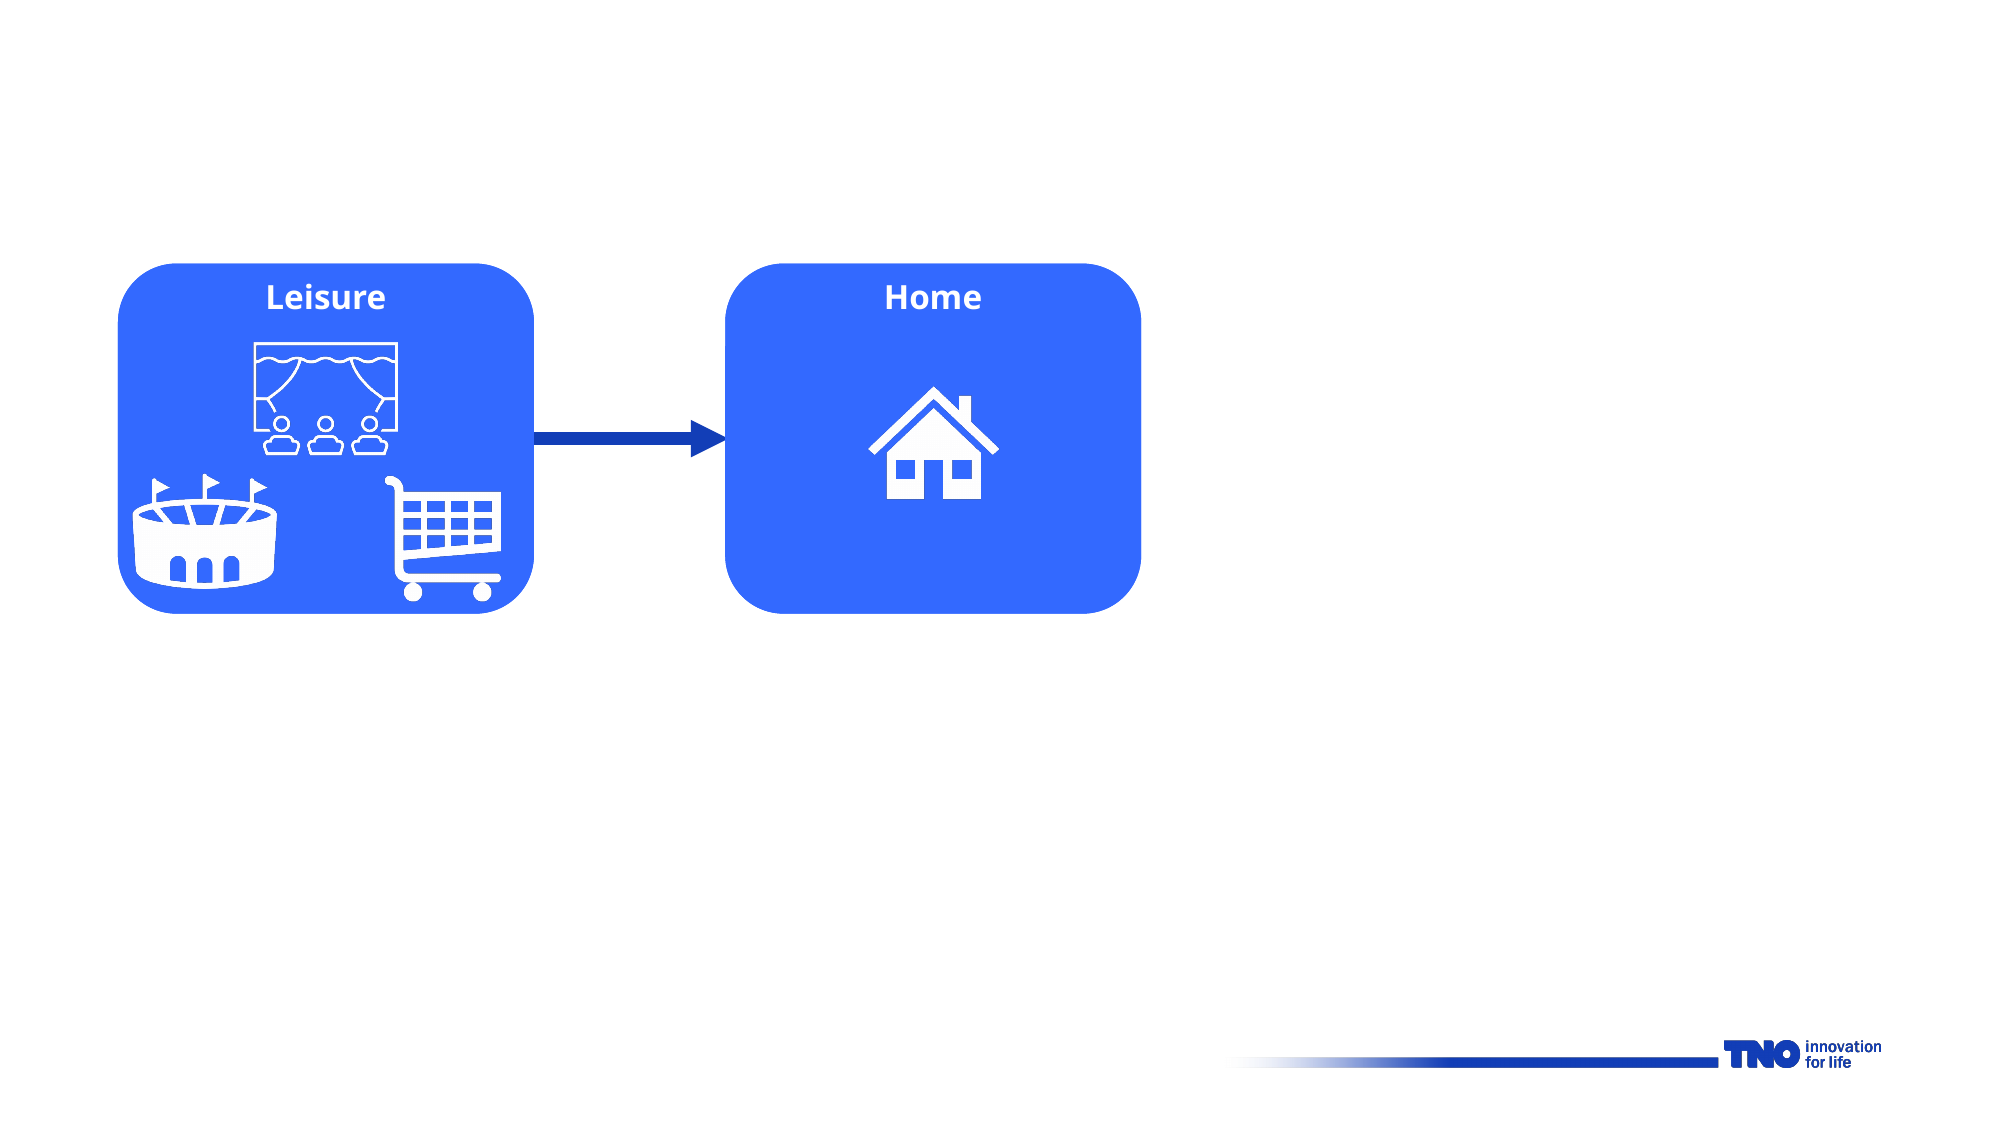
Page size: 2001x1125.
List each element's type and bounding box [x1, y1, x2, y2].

picture [1222, 1040, 1882, 1068]
text_box [725, 263, 1142, 614]
text_box [117, 263, 534, 614]
